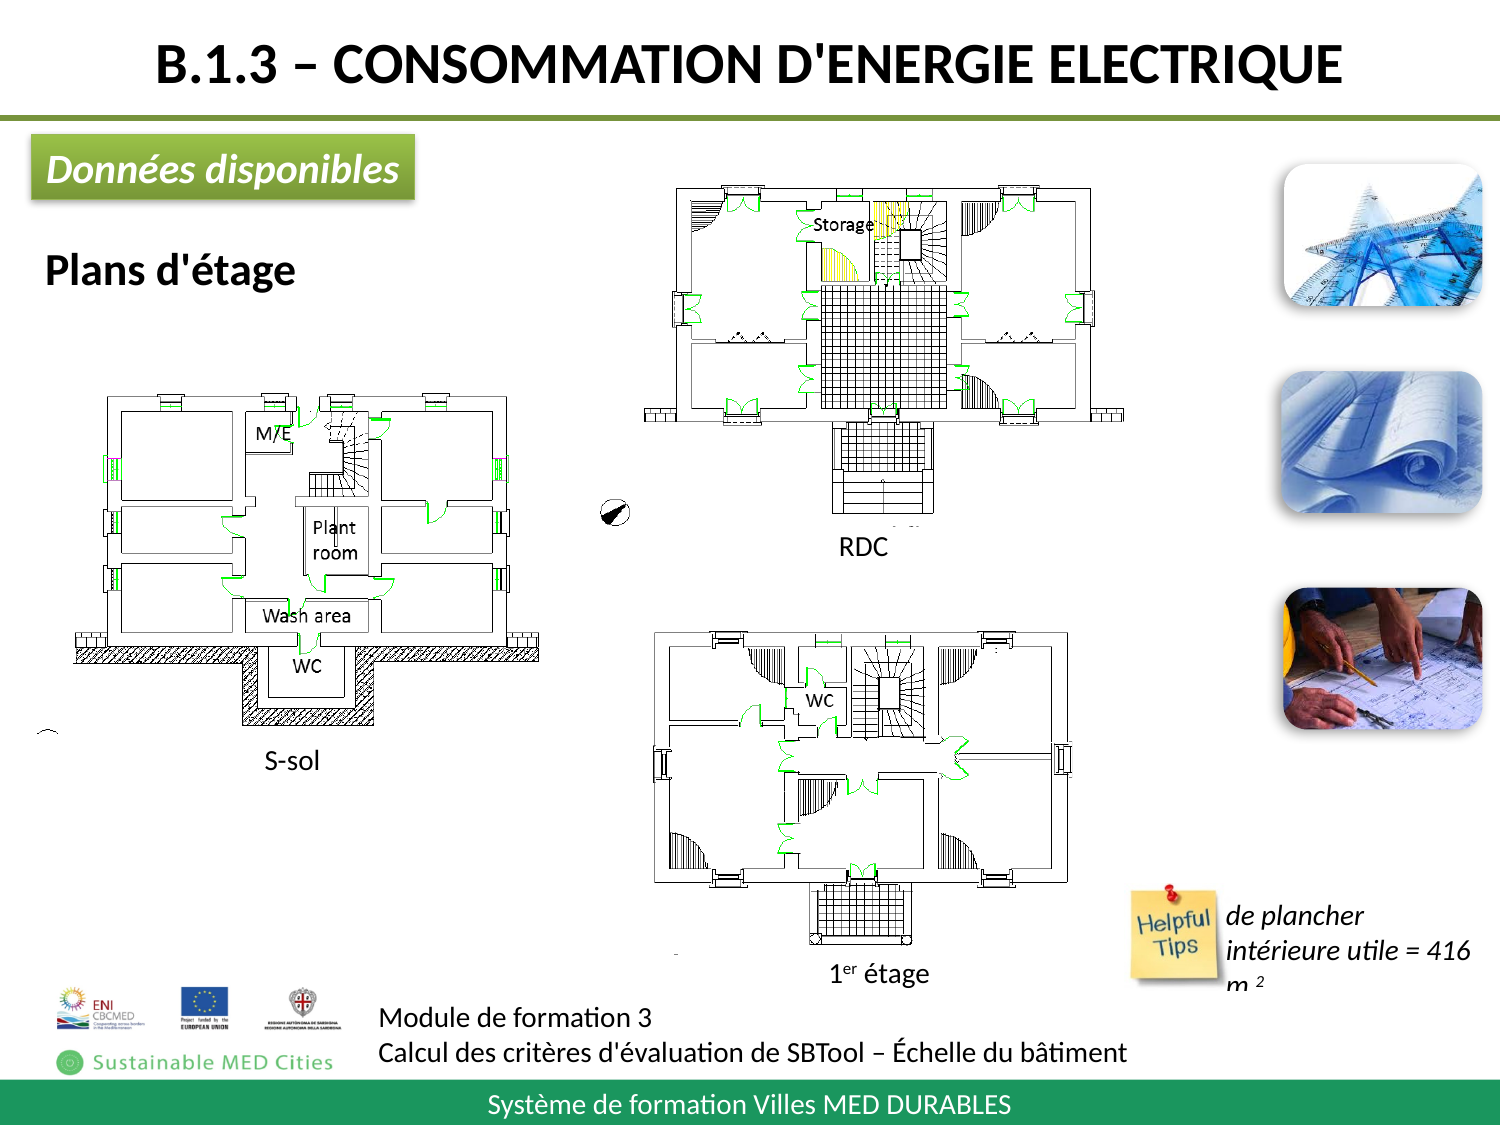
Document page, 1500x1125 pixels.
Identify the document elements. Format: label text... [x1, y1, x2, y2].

title B.1.3 – CONSOMMATION D'ENERGIE ELECTRIQUE [0, 0, 1500, 121]
picture [1283, 163, 1483, 306]
picture [1283, 587, 1483, 730]
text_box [0, 972, 1500, 1125]
text_box de plancher intérieure utile = 416 m 2 [1234, 889, 1488, 970]
picture [1281, 371, 1483, 514]
text_box Données disponibles [31, 134, 415, 200]
picture [29, 391, 540, 735]
picture [649, 628, 1073, 955]
text_box S-sol [249, 742, 445, 815]
text_box 1er étage [813, 963, 1009, 970]
text_box Plans d'étage [30, 243, 319, 317]
picture [597, 183, 1125, 527]
text_box RDC [824, 534, 1020, 600]
picture [1124, 883, 1231, 972]
